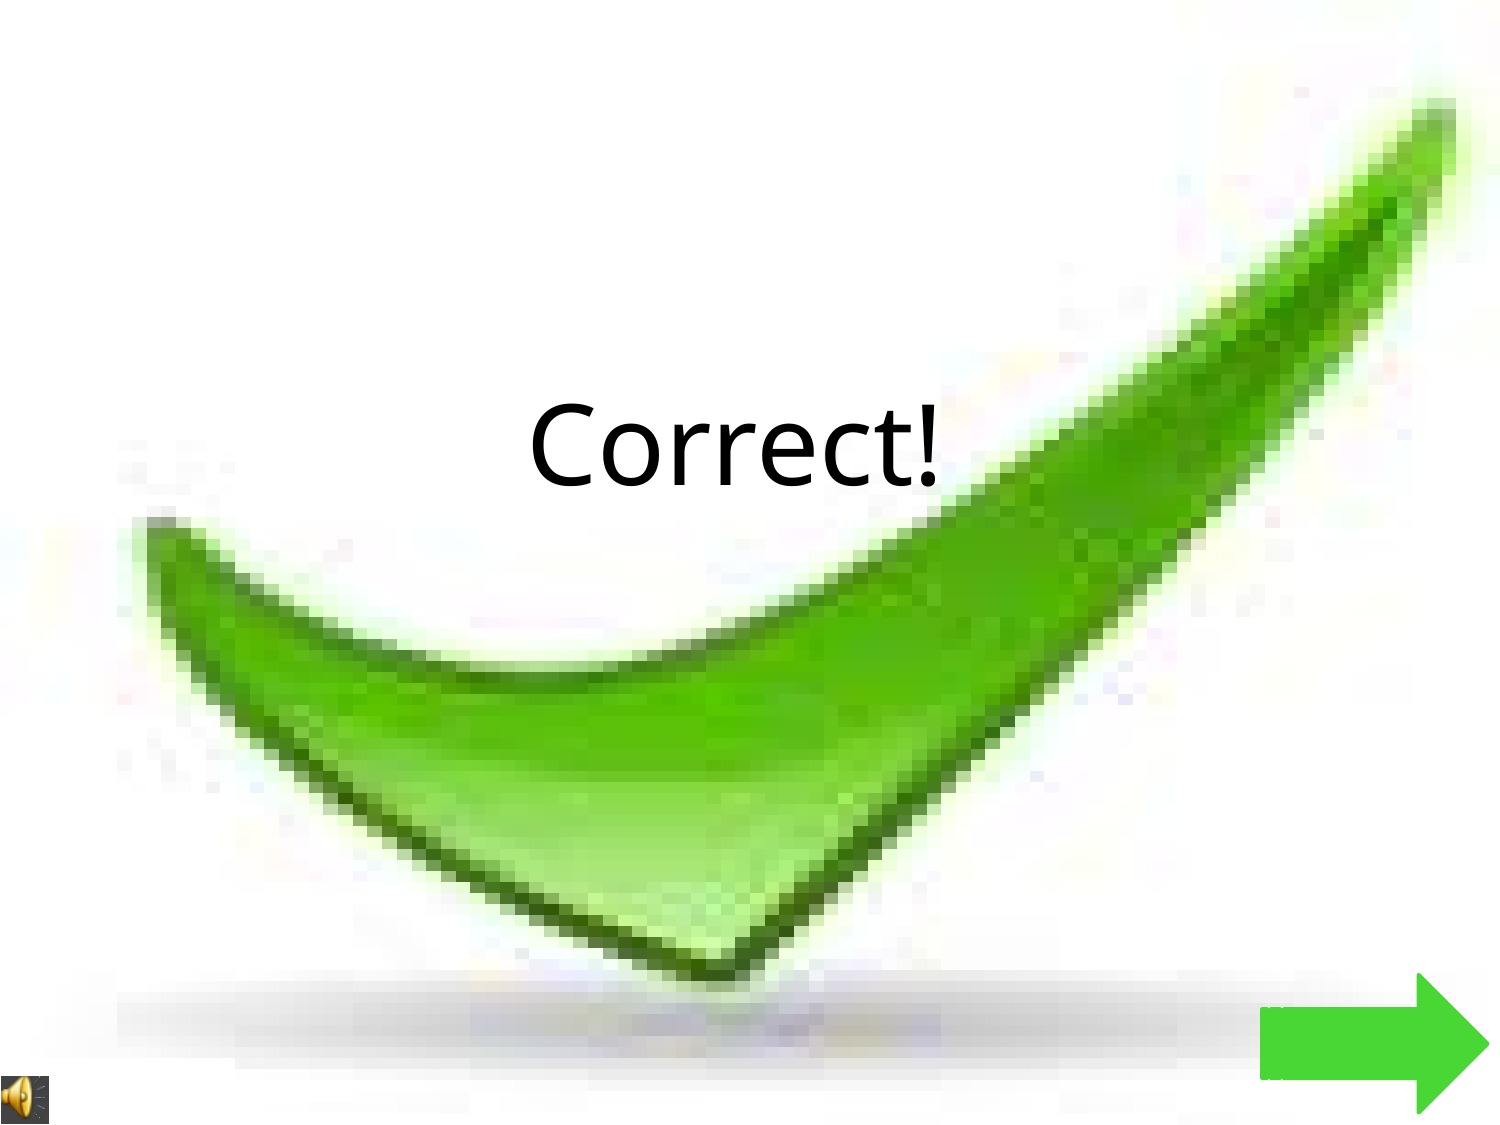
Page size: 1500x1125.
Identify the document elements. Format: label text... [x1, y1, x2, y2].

list Correct! [75, 262, 1425, 1005]
text_box [1260, 973, 1490, 1115]
picture [0, 0, 1500, 1125]
